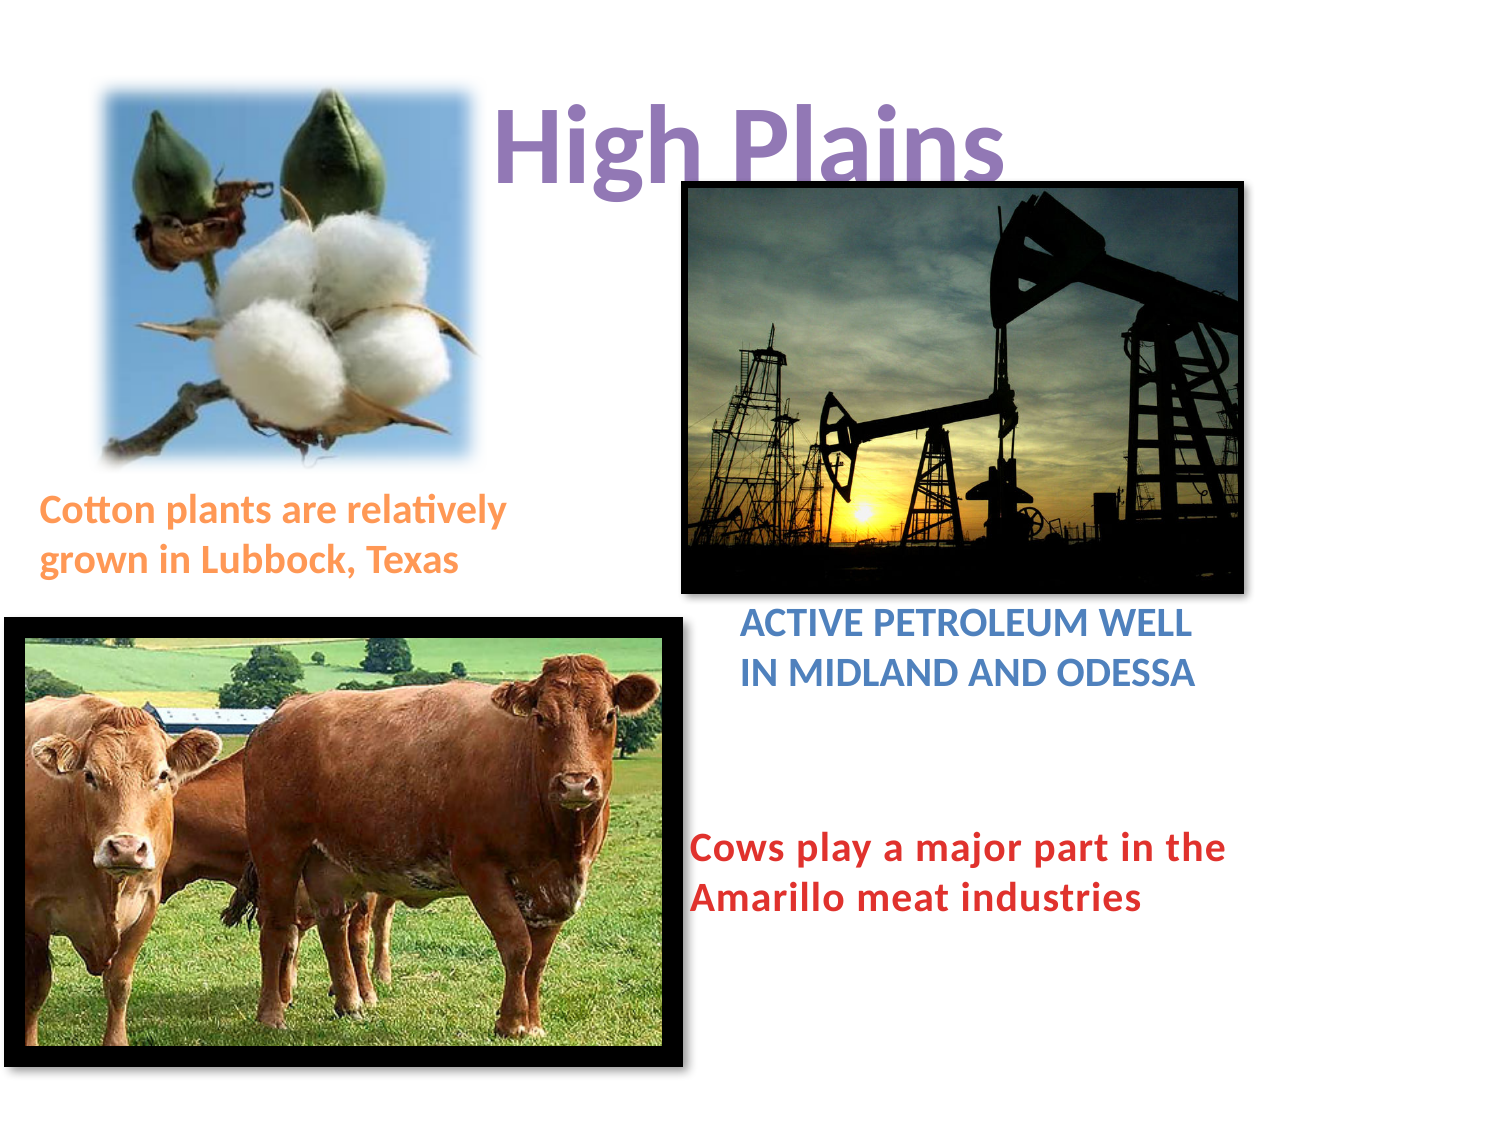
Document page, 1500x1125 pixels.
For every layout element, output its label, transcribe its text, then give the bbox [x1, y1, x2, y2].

text_box Active petroleum well in Midland and Odessa [725, 596, 1225, 703]
text_box Cows play a major part in the Amarillo meat industries [674, 812, 1288, 928]
text_box Cotton plants are relatively grown in Lubbock, Texas [24, 474, 563, 590]
picture [24, 637, 663, 1047]
title High Plains [75, 45, 1425, 233]
picture [687, 187, 1238, 588]
picture [87, 74, 488, 476]
